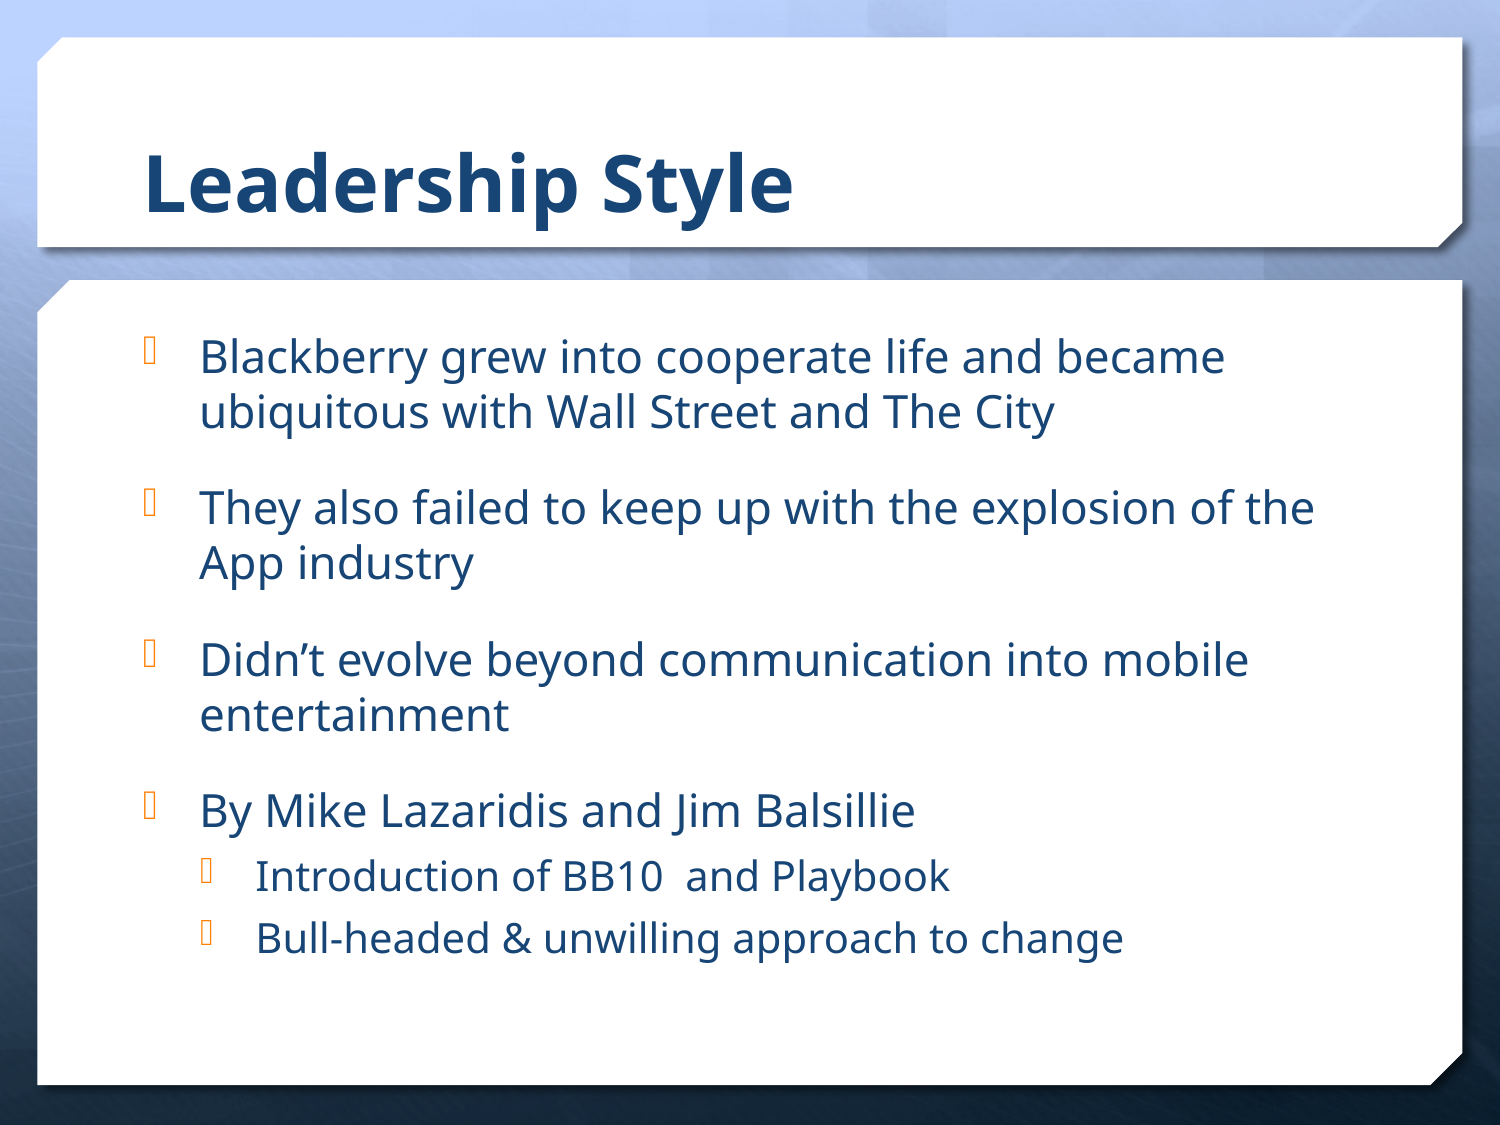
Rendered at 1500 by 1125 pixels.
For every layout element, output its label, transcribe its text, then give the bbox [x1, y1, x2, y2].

title Leadership Style [127, 48, 1372, 236]
list Blackberry grew into cooperate life and became ubiquitous with Wall Street and The City They also failed to keep up with the explosion of the App industry Didn’t evolve beyond communication into mobile entertainment By Mike Lazaridis and Jim Balsillie Introduction of BB10 and Playbook Bull-headed & unwilling approach to change [127, 319, 1372, 978]
